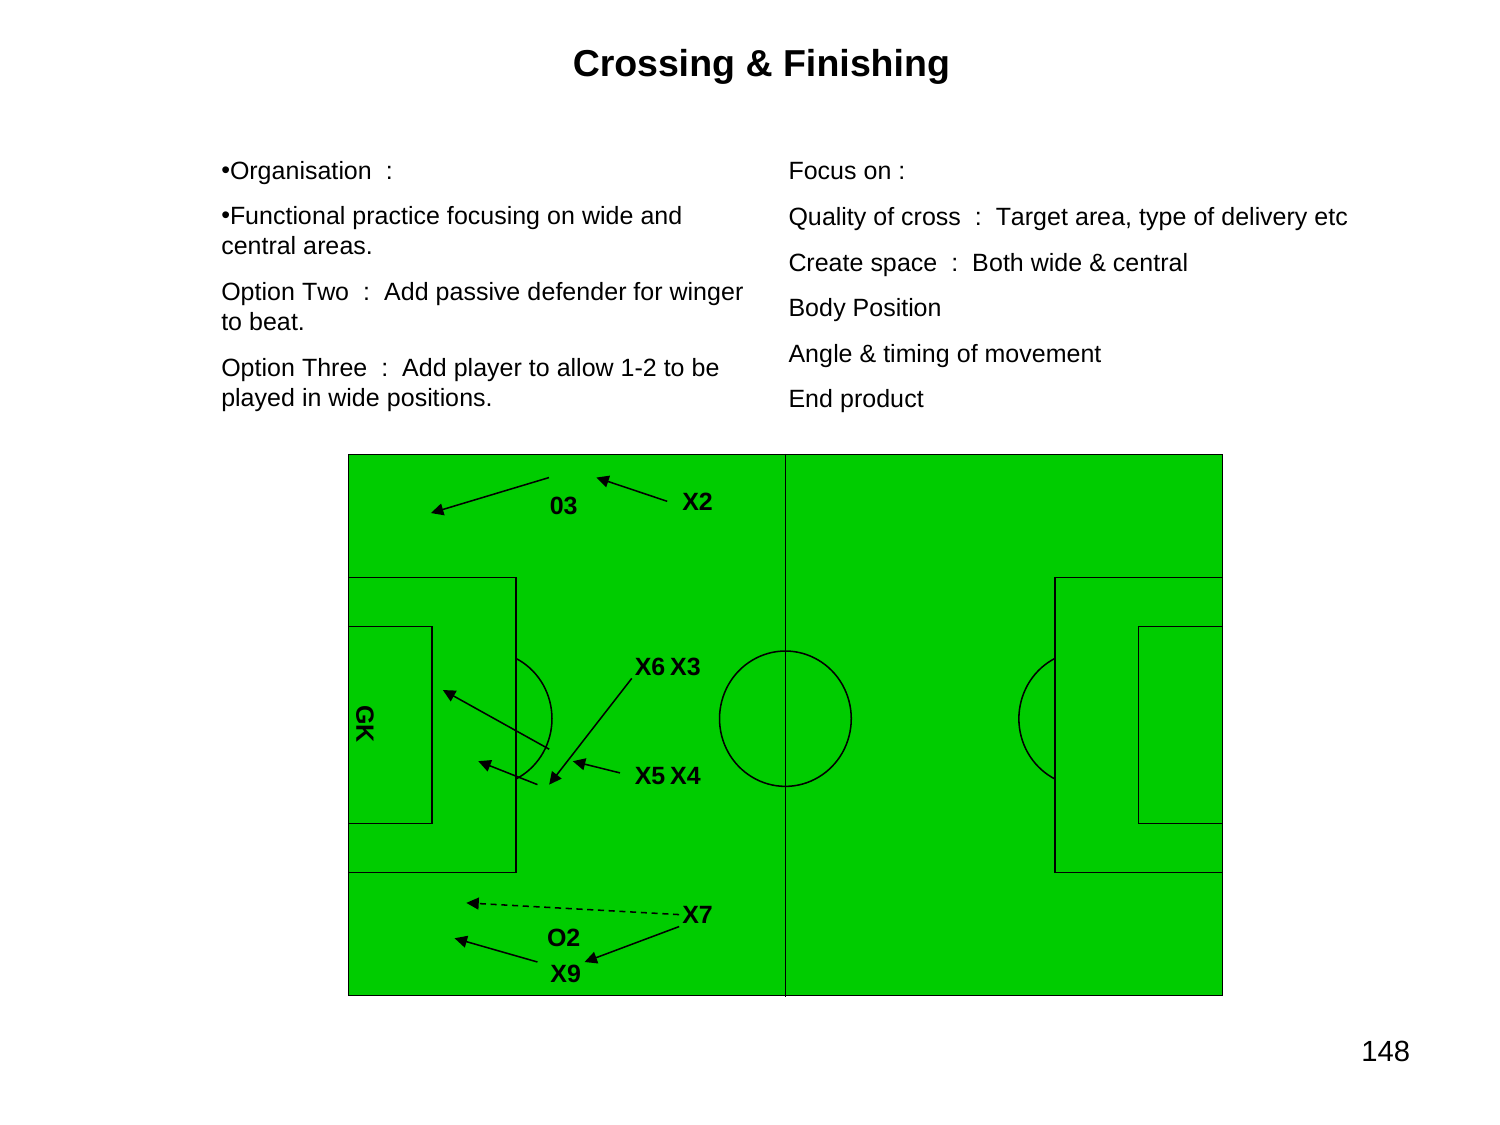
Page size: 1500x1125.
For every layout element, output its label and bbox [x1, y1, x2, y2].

text_box [206, 31, 1388, 421]
text_box [1074, 1024, 1425, 1103]
text_box [343, 453, 1223, 998]
